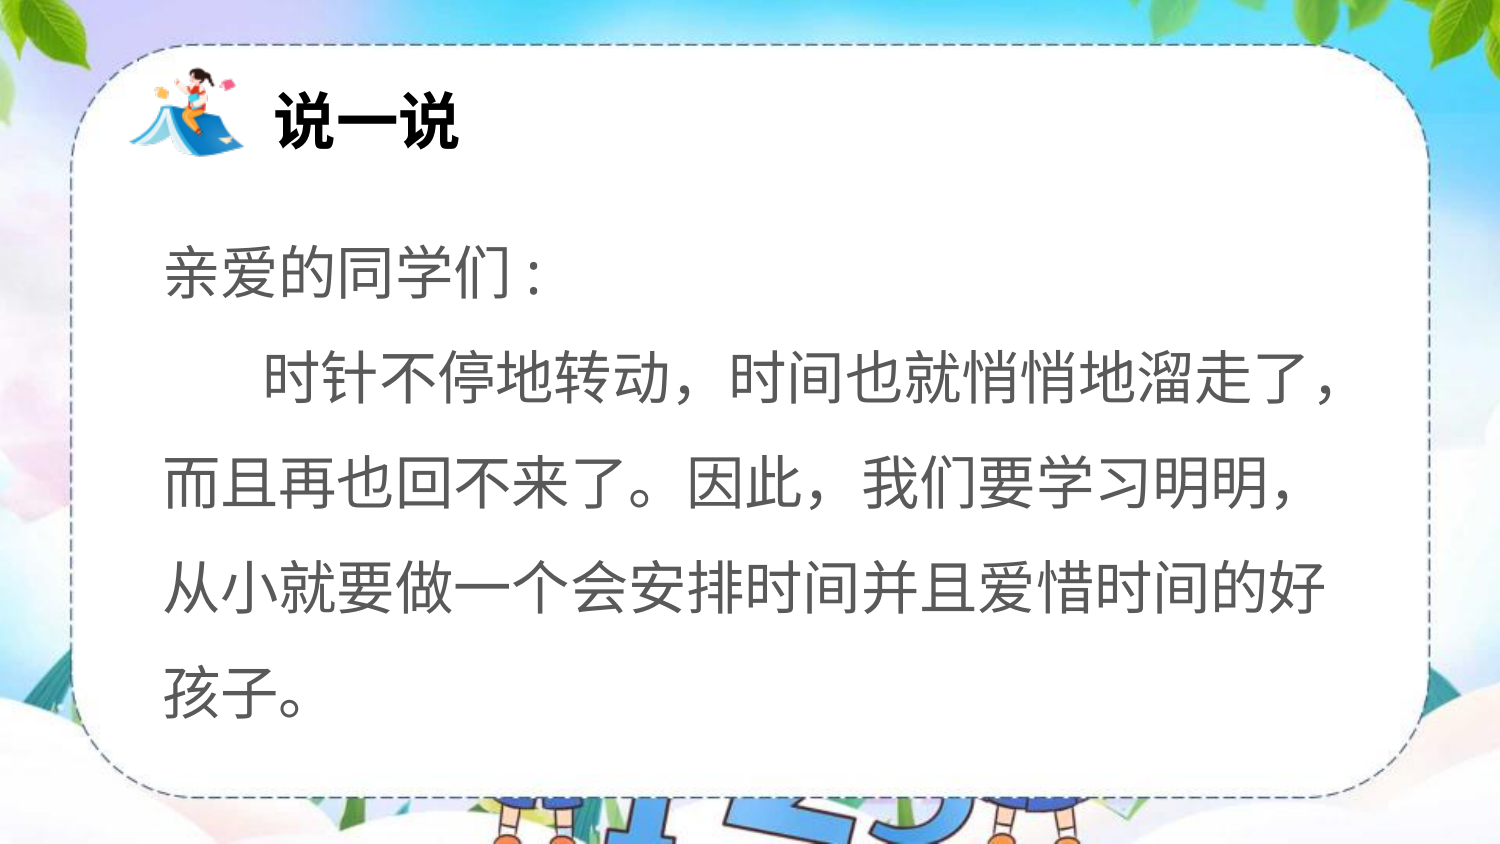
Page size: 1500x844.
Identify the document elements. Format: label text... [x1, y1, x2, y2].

text_box 说一说 [259, 74, 491, 165]
picture [0, 0, 1500, 844]
text_box 亲爱的同学们: 时针不停地转动，时间也就悄悄地溜走了，而且再也回不来了。因此，我们要学习明明，从小就要做一个会安排时间并且爱惜时间的好孩子。 [147, 193, 1353, 734]
